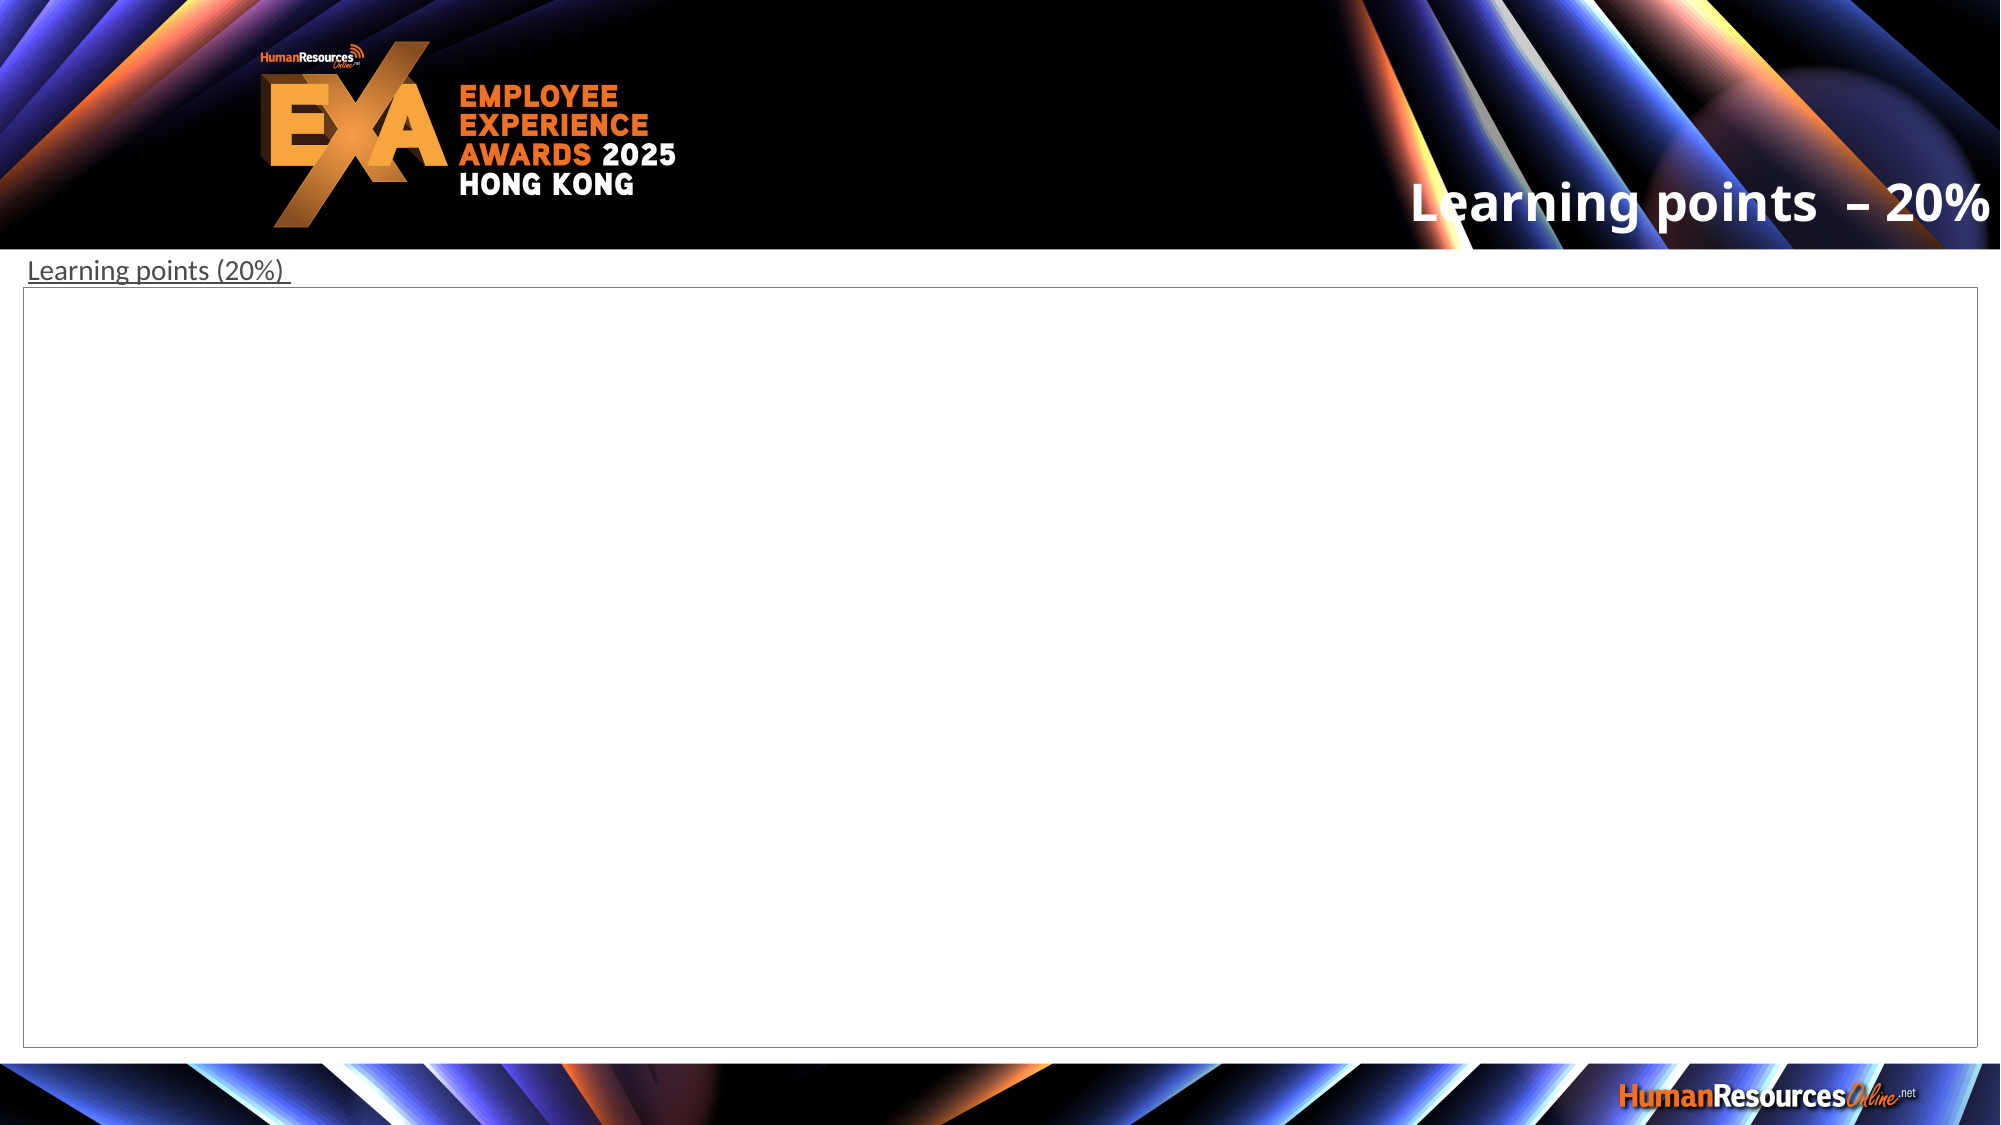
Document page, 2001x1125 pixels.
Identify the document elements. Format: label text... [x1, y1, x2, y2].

picture [0, 0, 2000, 1125]
text_box Learning points – 20% [1394, 156, 2000, 244]
table_header [24, 288, 1977, 1047]
text_box Learning points (20%) [12, 243, 923, 294]
